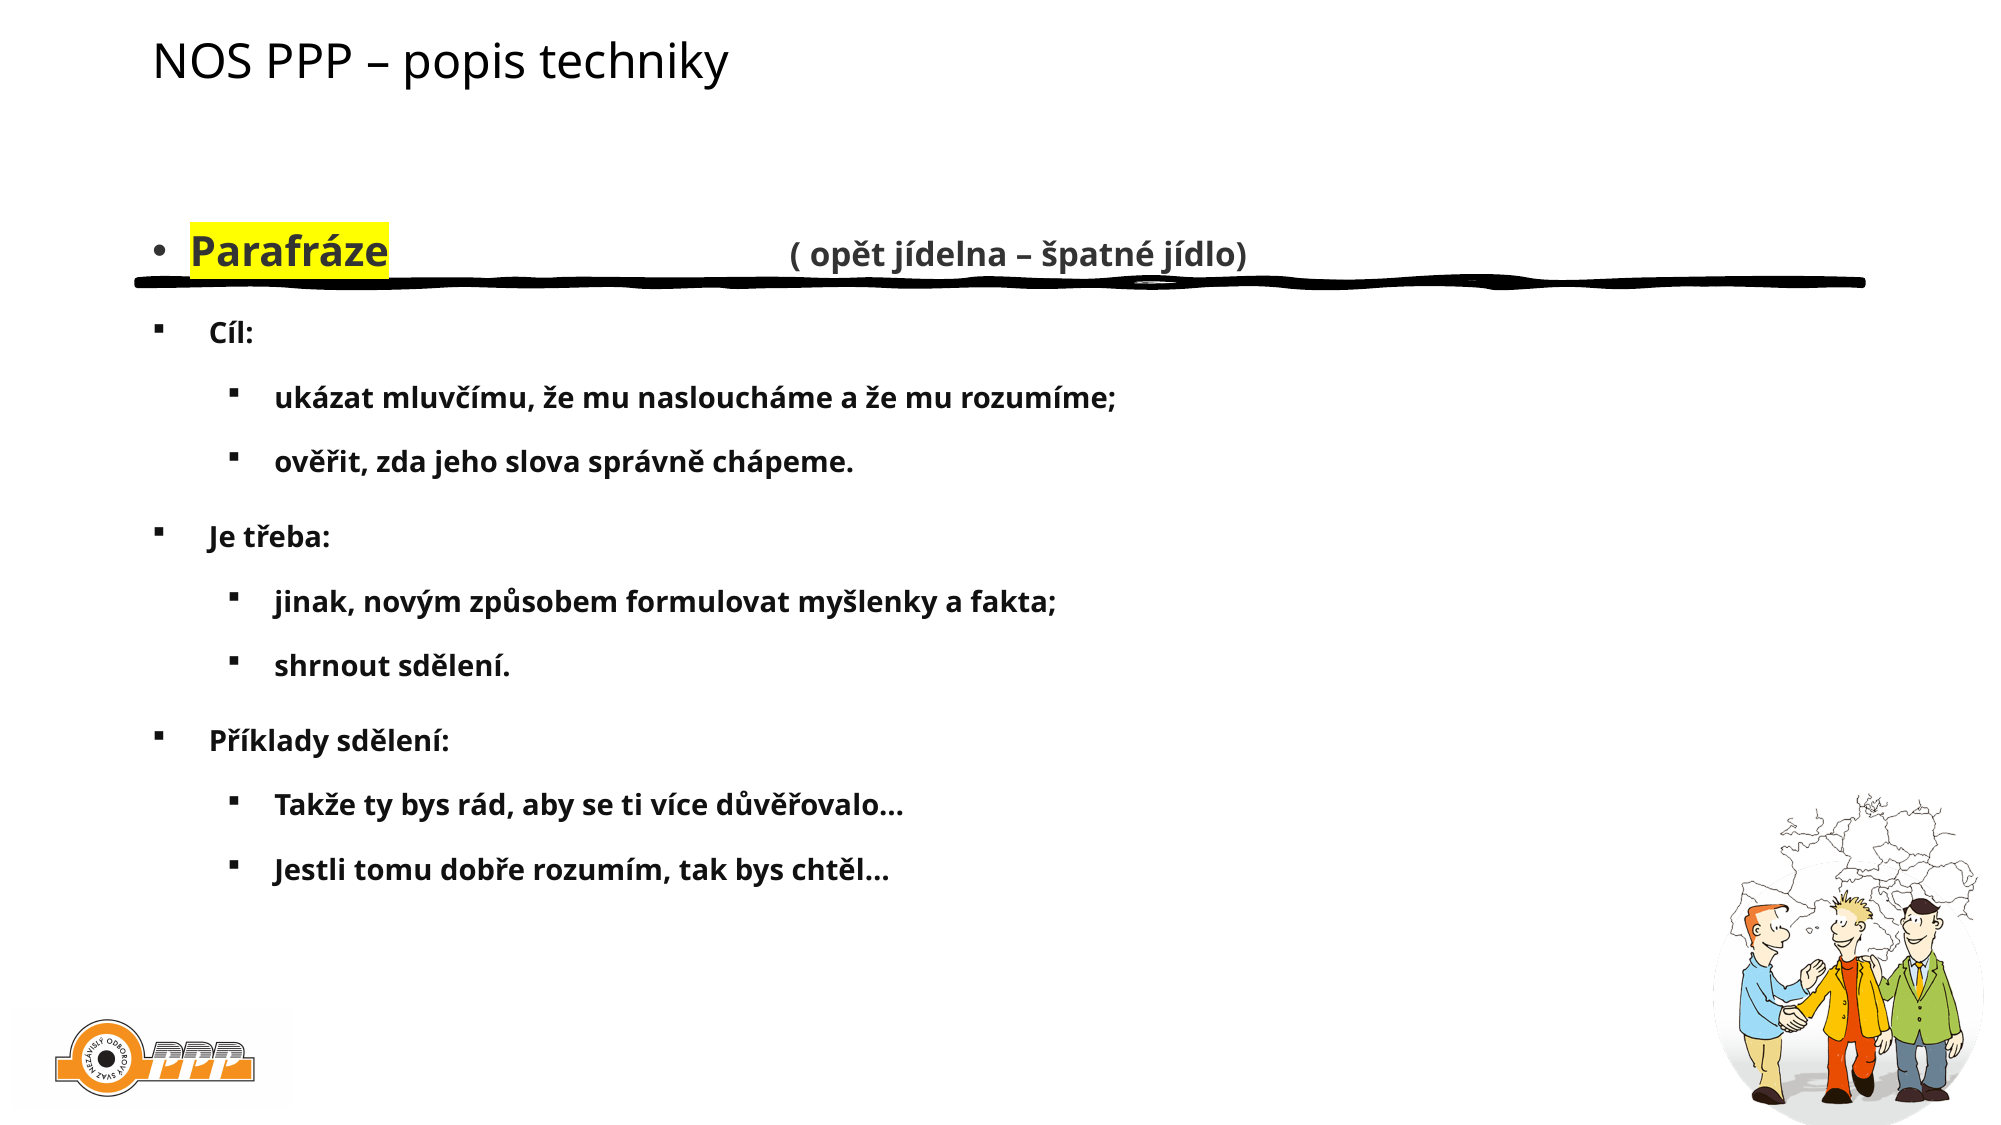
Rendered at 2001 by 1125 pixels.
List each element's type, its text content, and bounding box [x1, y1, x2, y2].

list Parafráze ( opět jídelna – špatné jídlo) Cíl: ukázat mluvčímu, že mu nasloucháme a že mu rozumíme; ověřit, zda jeho slova správně chápeme. Je třeba: jinak, novým způsobem formulovat myšlenky a fakta; shrnout sdělení. Příklady sdělení: Takže ty bys rád, aby se ti více důvěřovalo… Jestli tomu dobře rozumím, tak bys chtěl… [137, 213, 1863, 1081]
picture [11, 1008, 293, 1110]
picture [1707, 788, 1989, 1125]
title NOS PPP – popis techniky [137, 22, 1747, 97]
